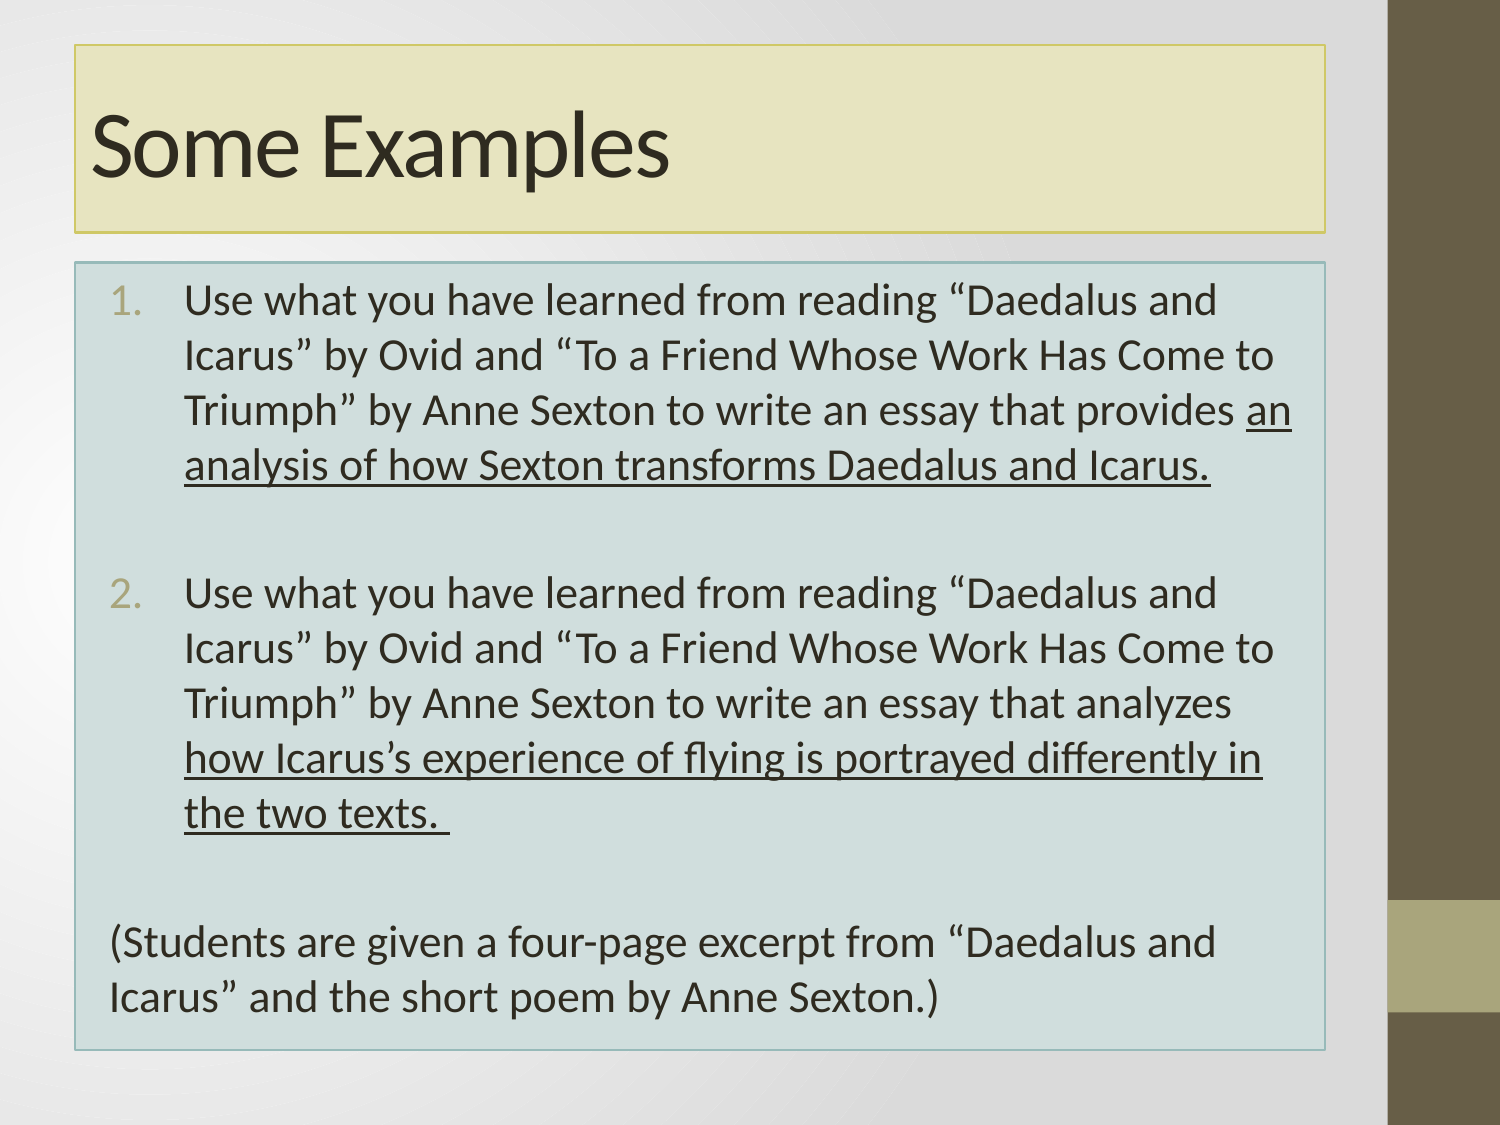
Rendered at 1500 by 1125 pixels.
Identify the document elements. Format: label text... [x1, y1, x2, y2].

title Some Examples [74, 44, 1326, 234]
list Use what you have learned from reading “Daedalus and Icarus” by Ovid and “To a Friend Whose Work Has Come to Triumph” by Anne Sexton to write an essay that provides an analysis of how Sexton transforms Daedalus and Icarus. Use what you have learned from reading “Daedalus and Icarus” by Ovid and “To a Friend Whose Work Has Come to Triumph” by Anne Sexton to write an essay that analyzes how Icarus’s experience of flying is portrayed differently in the two texts. (Students are given a four-page excerpt from “Daedalus and Icarus” and the short poem by Anne Sexton.) [74, 261, 1326, 1051]
